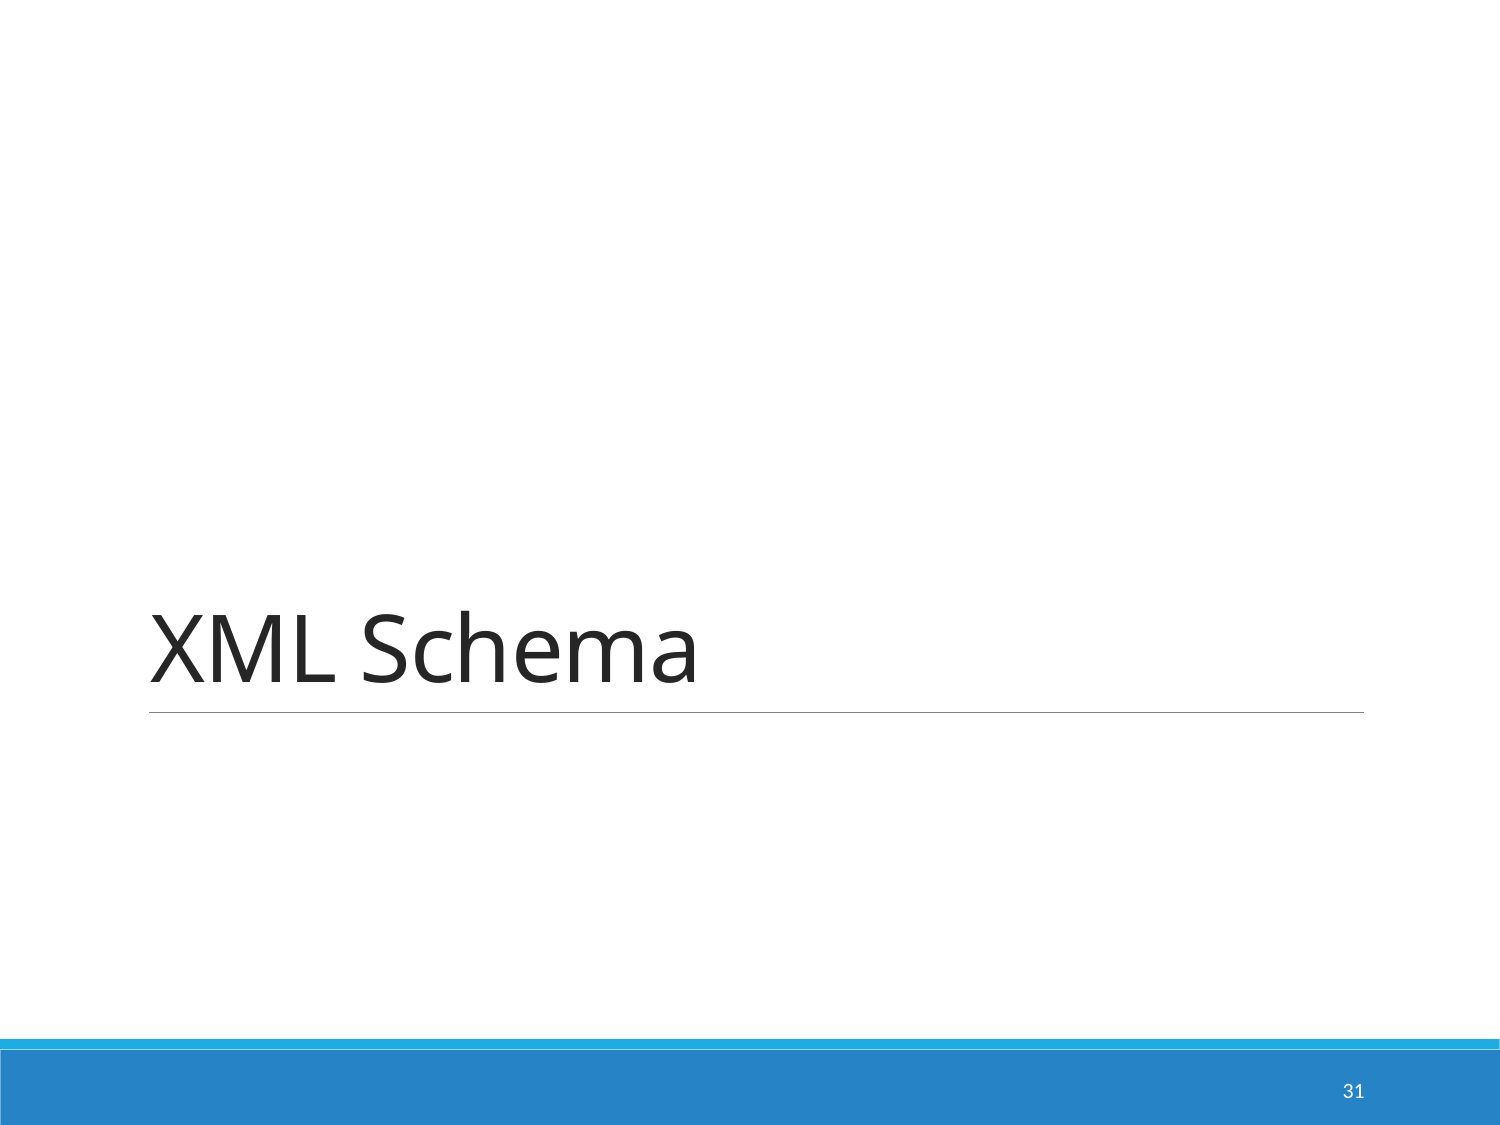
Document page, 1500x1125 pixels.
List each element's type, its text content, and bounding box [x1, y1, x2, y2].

title XML Schema [135, 124, 1373, 710]
slide_number 31 [1218, 1059, 1380, 1120]
